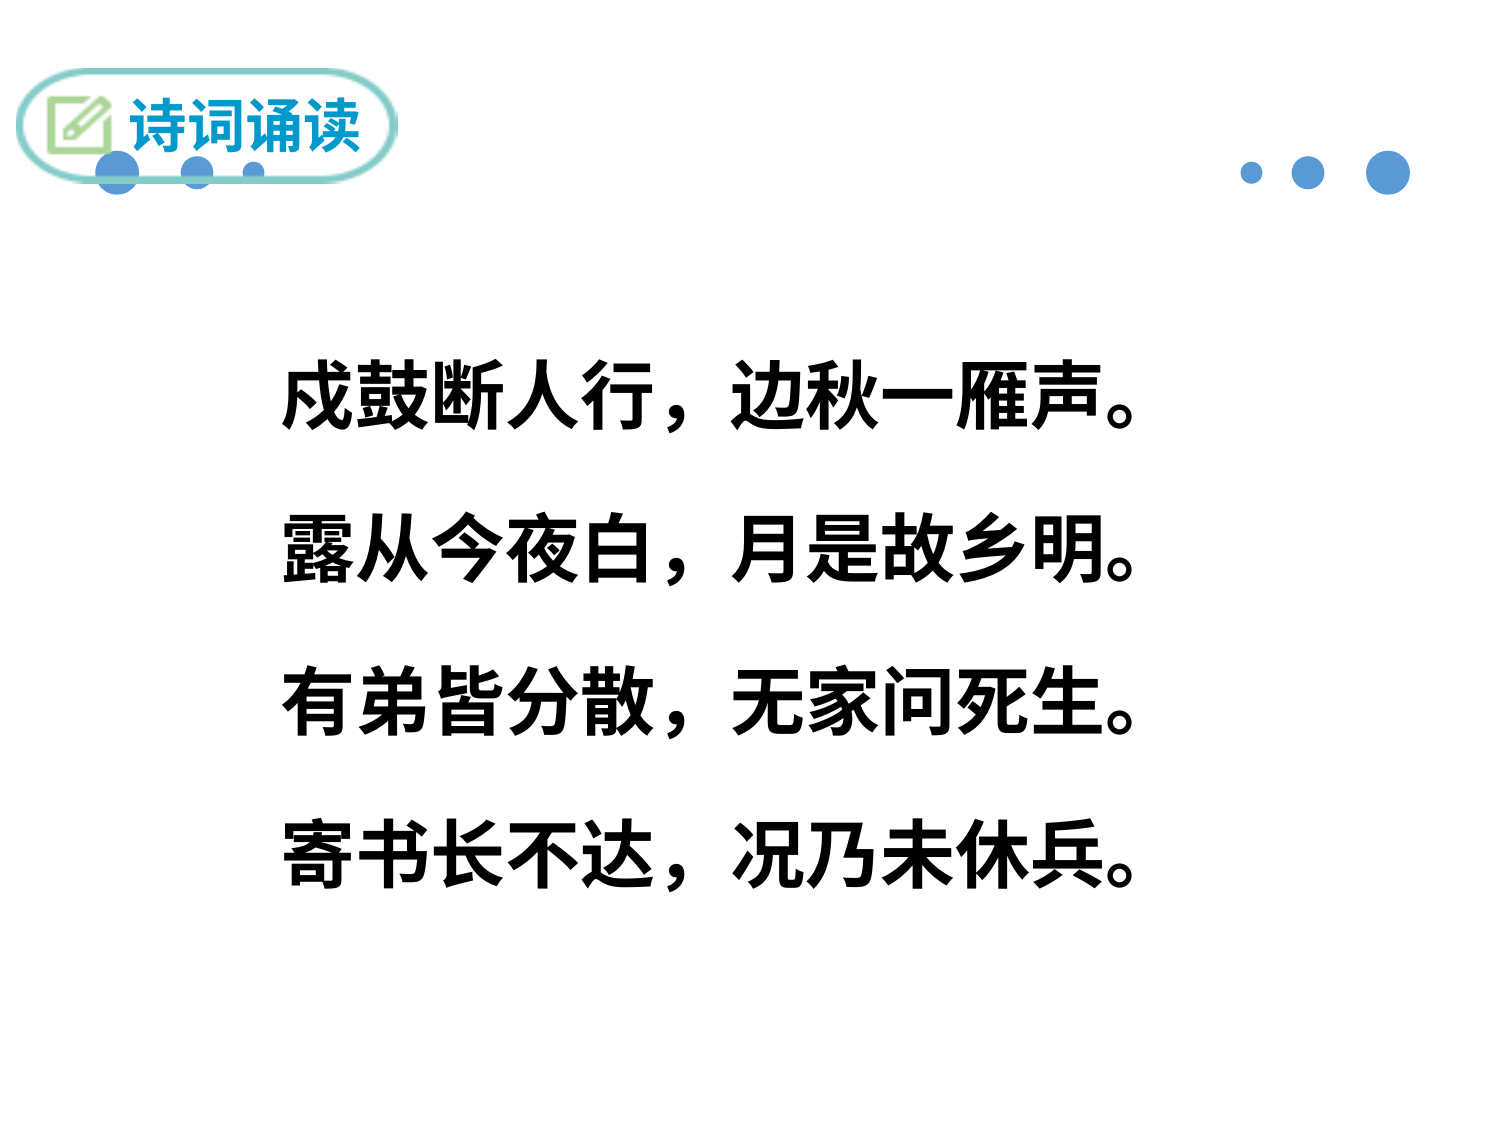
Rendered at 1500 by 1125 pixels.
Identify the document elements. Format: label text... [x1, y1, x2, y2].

text_box 戍鼓断人行，边秋一雁声。 露从今夜白，月是故乡明。 有弟皆分散，无家问死生。 寄书长不达，况乃未休兵。 [265, 278, 1235, 906]
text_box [16, 68, 398, 184]
